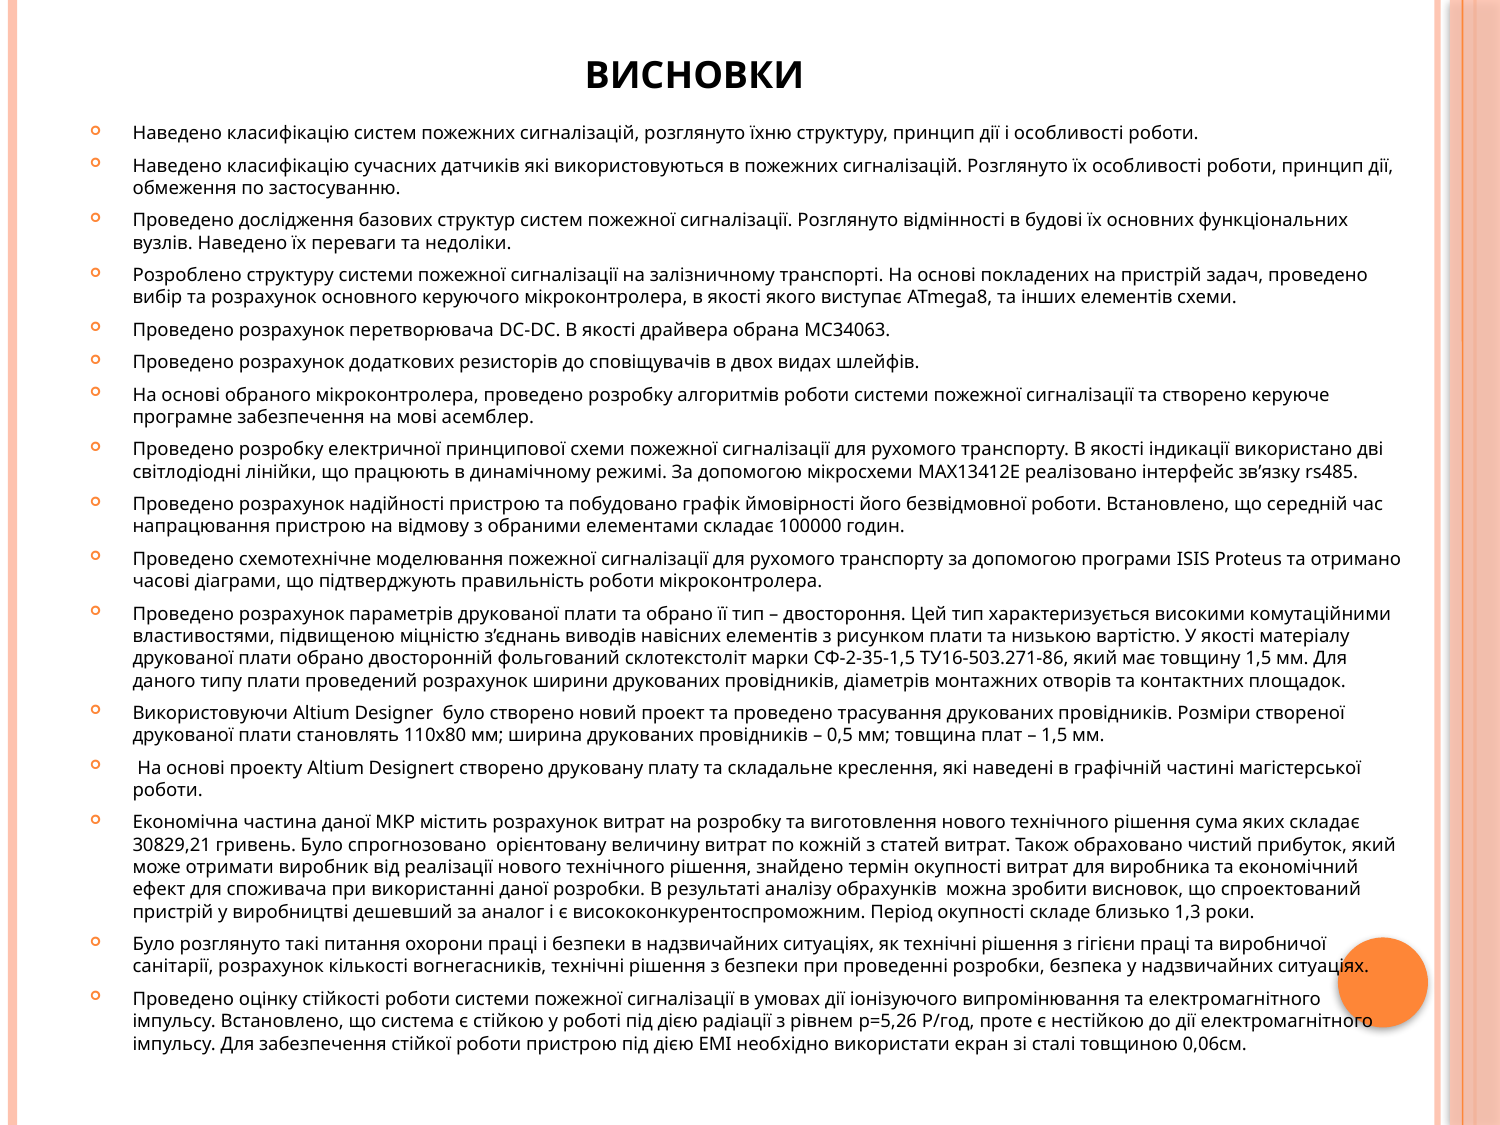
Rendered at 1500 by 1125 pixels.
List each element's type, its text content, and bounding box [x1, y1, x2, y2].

title Висновки [82, 35, 1307, 104]
list Наведено класифікацію систем пожежних сигналізацій, розглянуто їхню структуру, принцип дії і особливості роботи. Наведено класифікацію сучасних датчиків які використовуються в пожежних сигналізацій. Розглянуто їх особливості роботи, принцип дії, обмеження по застосуванню. Проведено дослідження базових структур систем пожежної сигналізації. Розглянуто відмінності в будові їх основних функціональних вузлів. Наведено їх переваги та недоліки. Розроблено структуру системи пожежної сигналізації на залізничному транспорті. На основі покладених на пристрій задач, проведено вибір та розрахунок основного керуючого мікроконтролера, в якості якого виступає ATmega8, та інших елементів схеми. Проведено розрахунок перетворювача DC-DC. В якості драйвера обрана MC34063. Проведено розрахунок додаткових резисторів до сповіщувачів в двох видах шлейфів. На основі обраного мікроконтролера, проведено розробку алгоритмів роботи системи пожежної сигналізації та створено керуюче програмне забезпечення на мові асемблер. Проведено розробку електричної принципової схеми пожежної сигналізації для рухомого транспорту. В якості індикації використано дві світлодіодні лінійки, що працюють в динамічному режимі. За допомогою мікросхеми MAX13412E реалізовано інтерфейс зв’язку rs485. Проведено розрахунок надійності пристрою та побудовано графік ймовірності його безвідмовної роботи. Встановлено, що середній час напрацювання пристрою на відмову з обраними елементами складає 100000 годин. Проведено схемотехнічне моделювання пожежної сигналізації для рухомого транспорту за допомогою програми ISIS Proteus та отримано часові діаграми, що підтверджують правильність роботи мікроконтролера. Проведено розрахунок параметрів друкованої плати та обрано її тип – двостороння. Цей тип характеризується високими комутаційними властивостями, підвищеною міцністю з’єднань виводів навісних елементів з рисунком плати та низькою вартістю. У якості матеріалу друкованої плати обрано двосторонній фольгований склотекстоліт марки СФ-2-35-1,5 ТУ16-503.271-86, який має товщину 1,5 мм. Для даного типу плати проведений розрахунок ширини друкованих провідників, діаметрів монтажних отворів та контактних площадок. Використовуючи Altium Designer було створено новий проект та проведено трасування друкованих провідників. Розміри створеної друкованої плати становлять 110x80 мм; ширина друкованих провідників – 0,5 мм; товщина плат – 1,5 мм. На основі проекту Altium Designert створено друковану плату та складальне креслення, які наведені в графічній частині магістерської роботи. Економічна частина даної МКР містить розрахунок витрат на розробку та виготовлення нового технічного рішення сума яких складає 30829,21 гривень. Було спрогнозовано орієнтовану величину витрат по кожній з статей витрат. Також обраховано чистий прибуток, який може отримати виробник від реалізації нового технічного рішення, знайдено термін окупності витрат для виробника та економічний ефект для споживача при використанні даної розробки. В результаті аналізу обрахунків можна зробити висновок, що спроектований пристрій у виробництві дешевший за аналог і є висококонкурентоспроможним. Період окупності складе близько 1,3 роки. Було розглянуто такі питання охорони праці і безпеки в надзвичайних ситуаціях, як технічні рішення з гігієни праці та виробничої санітарії, розрахунок кількості вогнегасників, технічні рішення з безпеки при проведенні розробки, безпека у надзвичайних ситуаціях. Проведено оцінку стійкості роботи системи пожежної сигналізації в умовах дії іонізуючого випромінювання та електромагнітного імпульсу. Встановлено, що система є стійкою у роботі під дією радіації з рівнем p=5,26 Р/год, проте є нестійкою до дії електромагнітного імпульсу. Для забезпечення стійкої роботи пристрою під дією ЕМІ необхідно використати екран зі сталі товщиною 0,06см. [75, 113, 1418, 1090]
